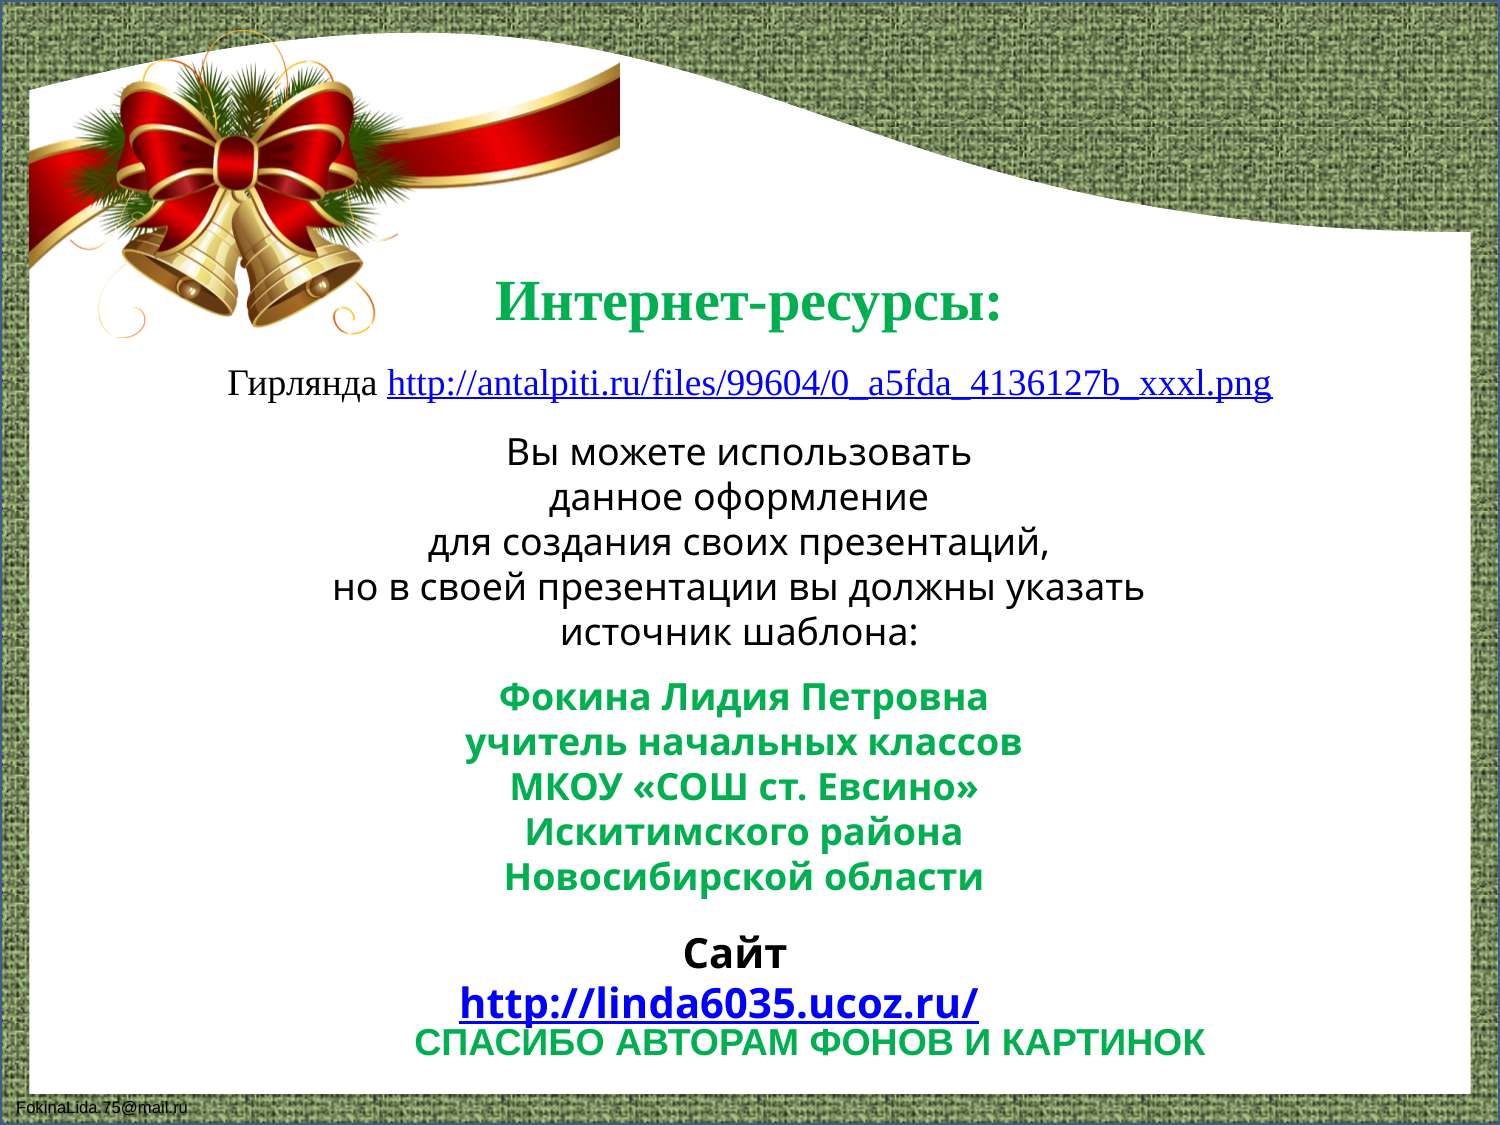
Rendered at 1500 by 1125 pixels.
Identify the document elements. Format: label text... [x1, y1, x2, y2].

list Гирлянда http://antalpiti.ru/files/99604/0_a5fda_4136127b_xxxl.png [74, 349, 1426, 433]
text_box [88, 420, 1400, 1072]
text_box Интернет-ресурсы: [431, 219, 1069, 340]
picture [29, 30, 620, 338]
